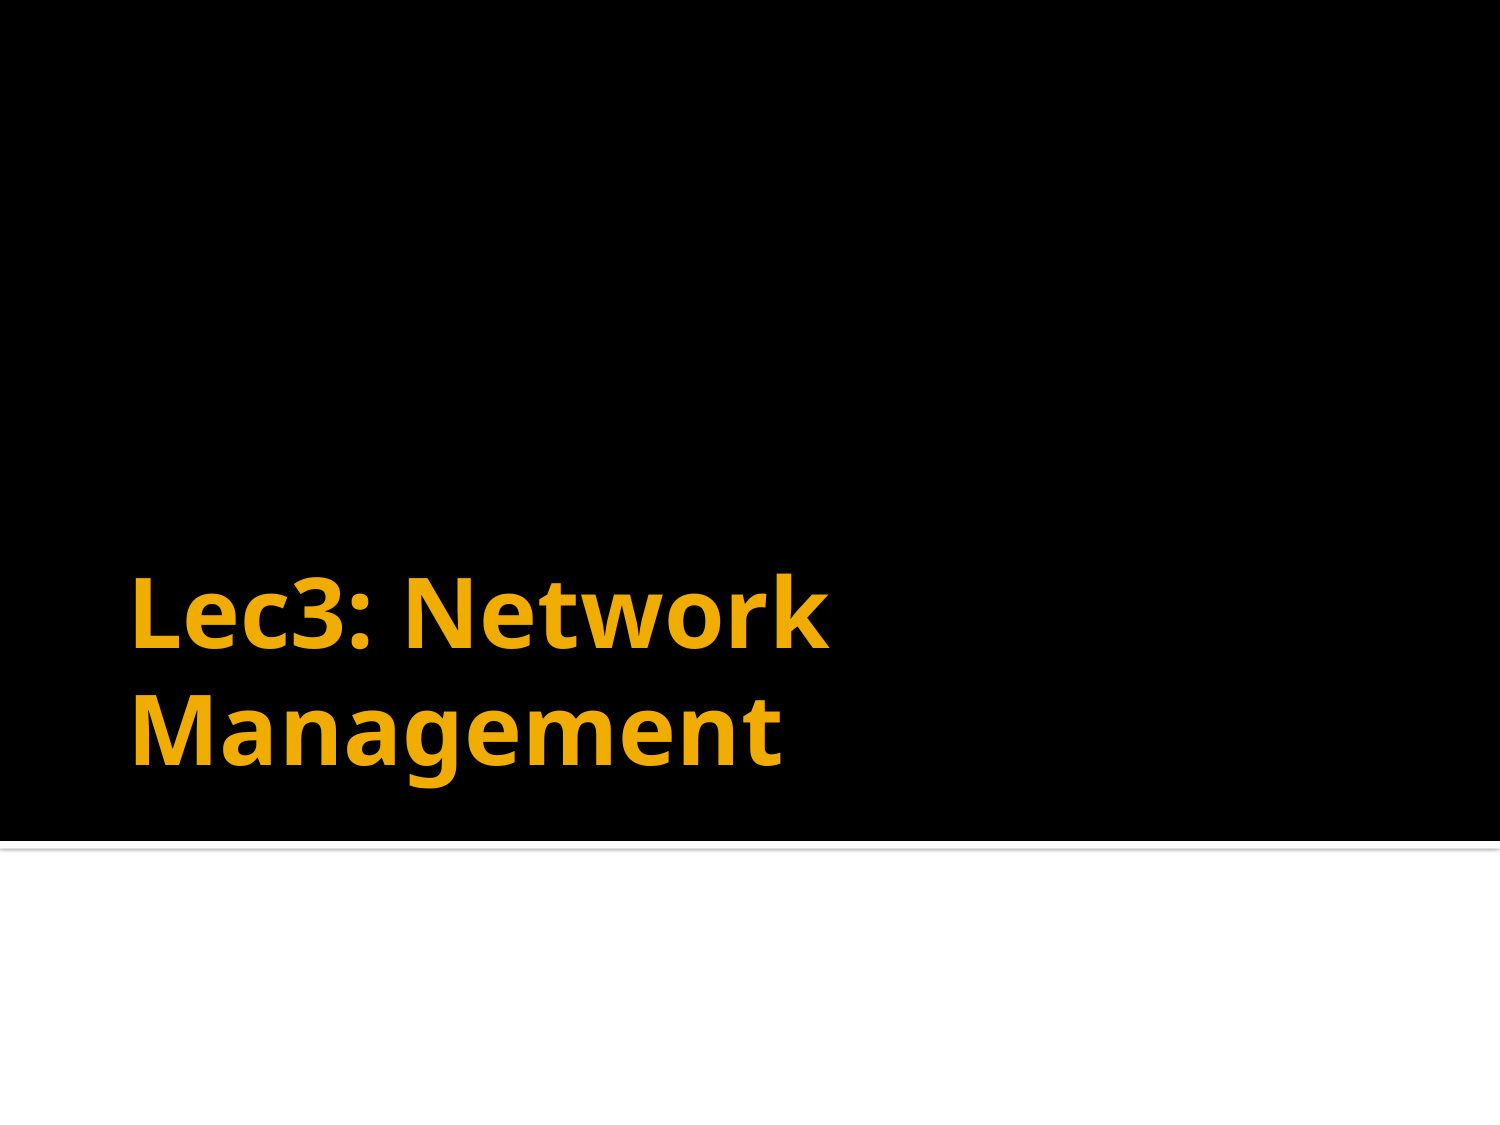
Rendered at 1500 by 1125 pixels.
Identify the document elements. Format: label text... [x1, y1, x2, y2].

title Lec3: Network Management [112, 550, 1438, 825]
